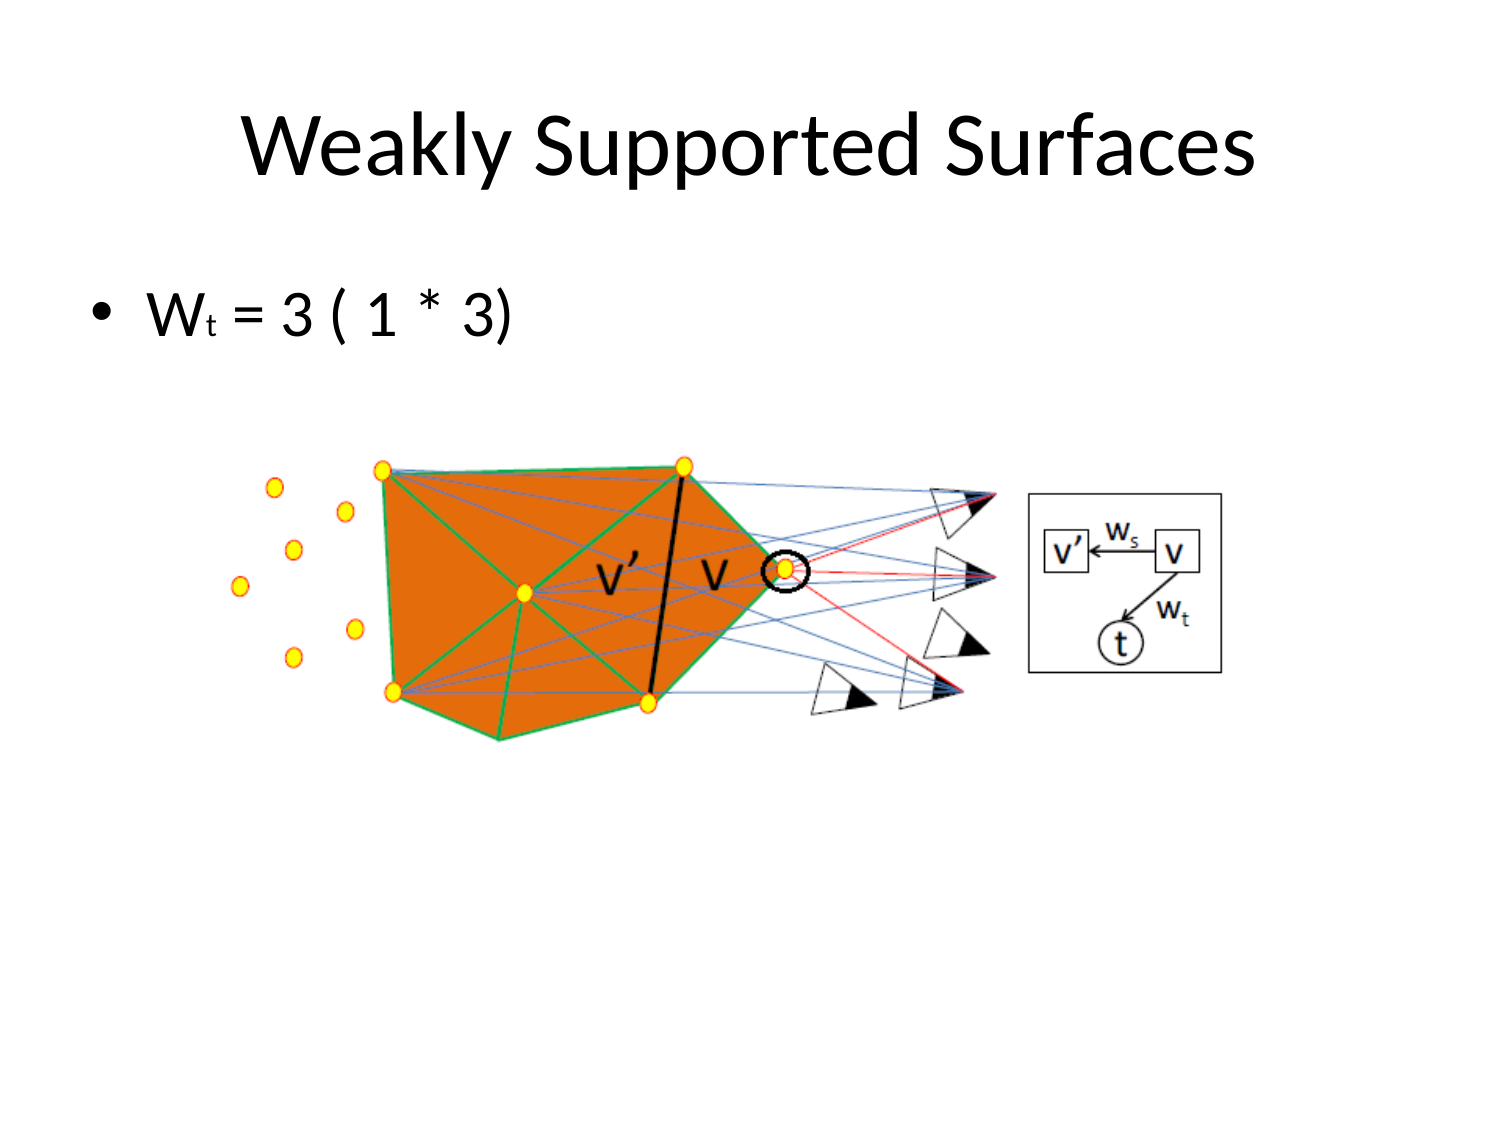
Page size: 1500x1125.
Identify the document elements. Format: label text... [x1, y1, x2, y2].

title Weakly Supported Surfaces [75, 45, 1425, 233]
list Wt = 3 ( 1 * 3) [75, 262, 1425, 1005]
picture [112, 412, 1313, 744]
